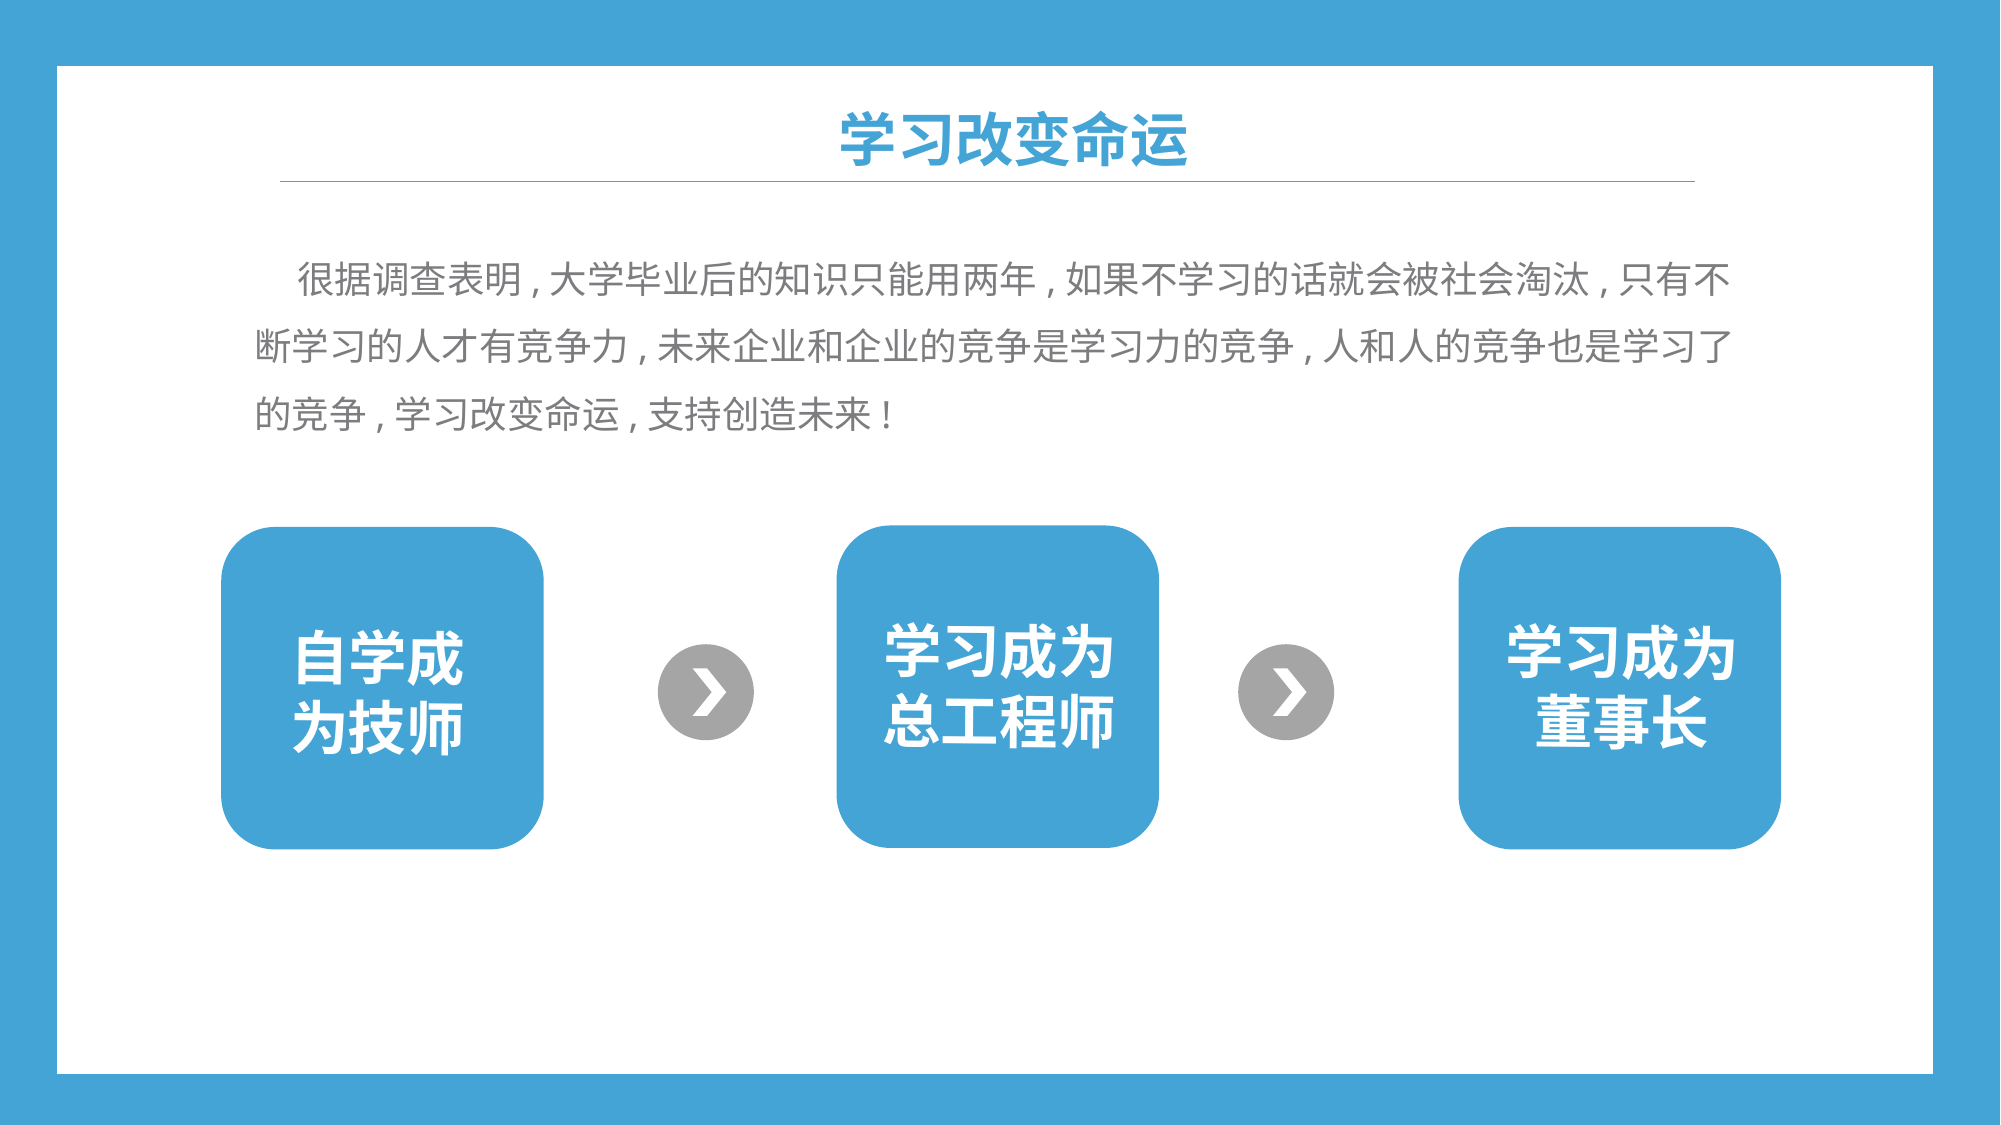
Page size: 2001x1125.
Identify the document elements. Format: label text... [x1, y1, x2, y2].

text_box 学习改变命运 [824, 95, 1341, 180]
text_box 很据调查表明,大学毕业后的知识只能用两年,如果不学习的话就会被社会淘汰,只有不断学习的人才有竞争力,未来企业和企业的竞争是学习力的竞争,人和人的竞争也是学习了的竞争,学习改变命运,支持创造未来! [239, 225, 1761, 444]
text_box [172, 525, 1828, 850]
